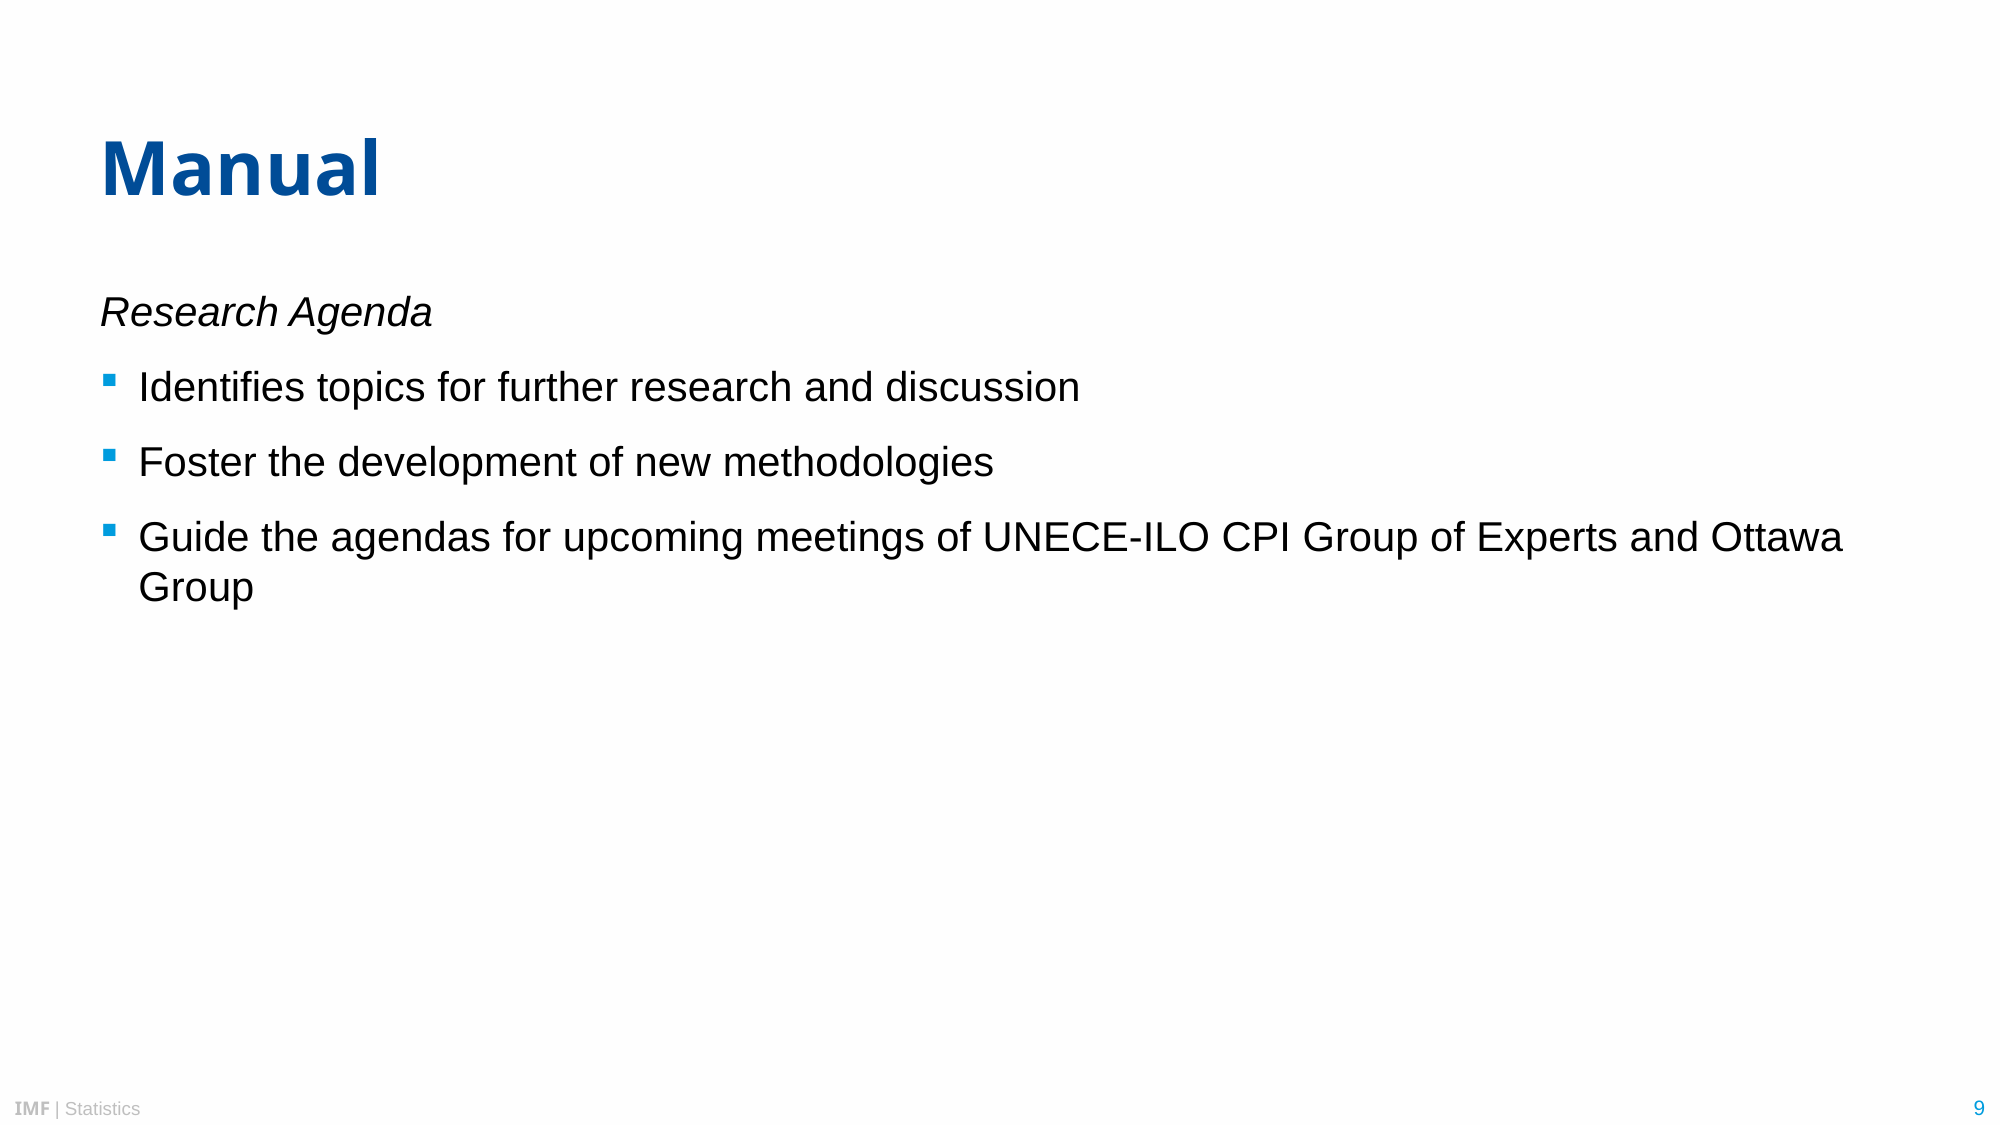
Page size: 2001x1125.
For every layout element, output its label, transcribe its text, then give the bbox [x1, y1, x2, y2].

title Manual [99, 79, 1900, 262]
list Research Agenda Identifies topics for further research and discussion Foster the development of new methodologies Guide the agendas for upcoming meetings of UNECE-ILO CPI Group of Experts and Ottawa Group [99, 262, 1900, 1049]
